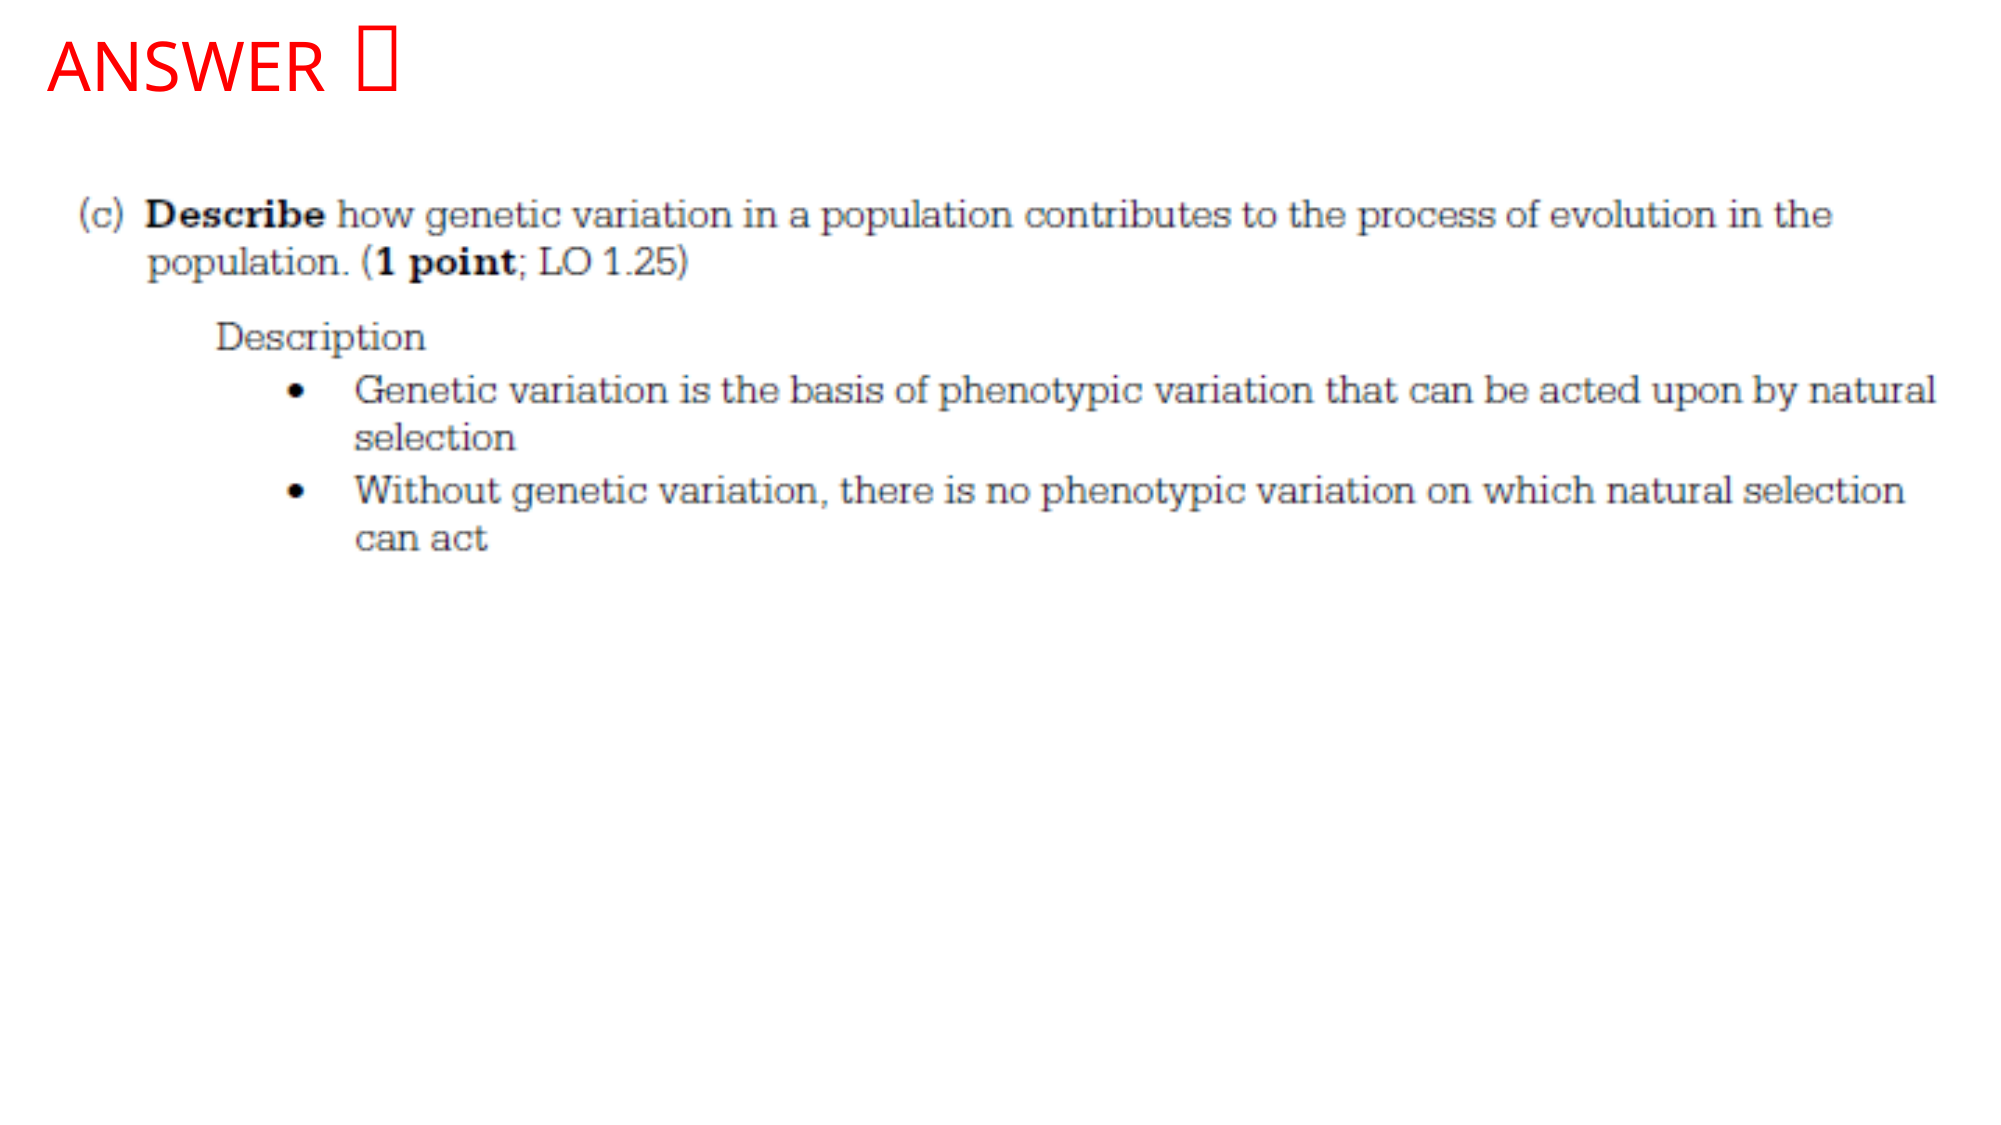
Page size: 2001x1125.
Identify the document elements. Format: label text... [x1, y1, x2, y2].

text_box ANSWER  [32, 0, 522, 123]
picture [37, 167, 1973, 585]
